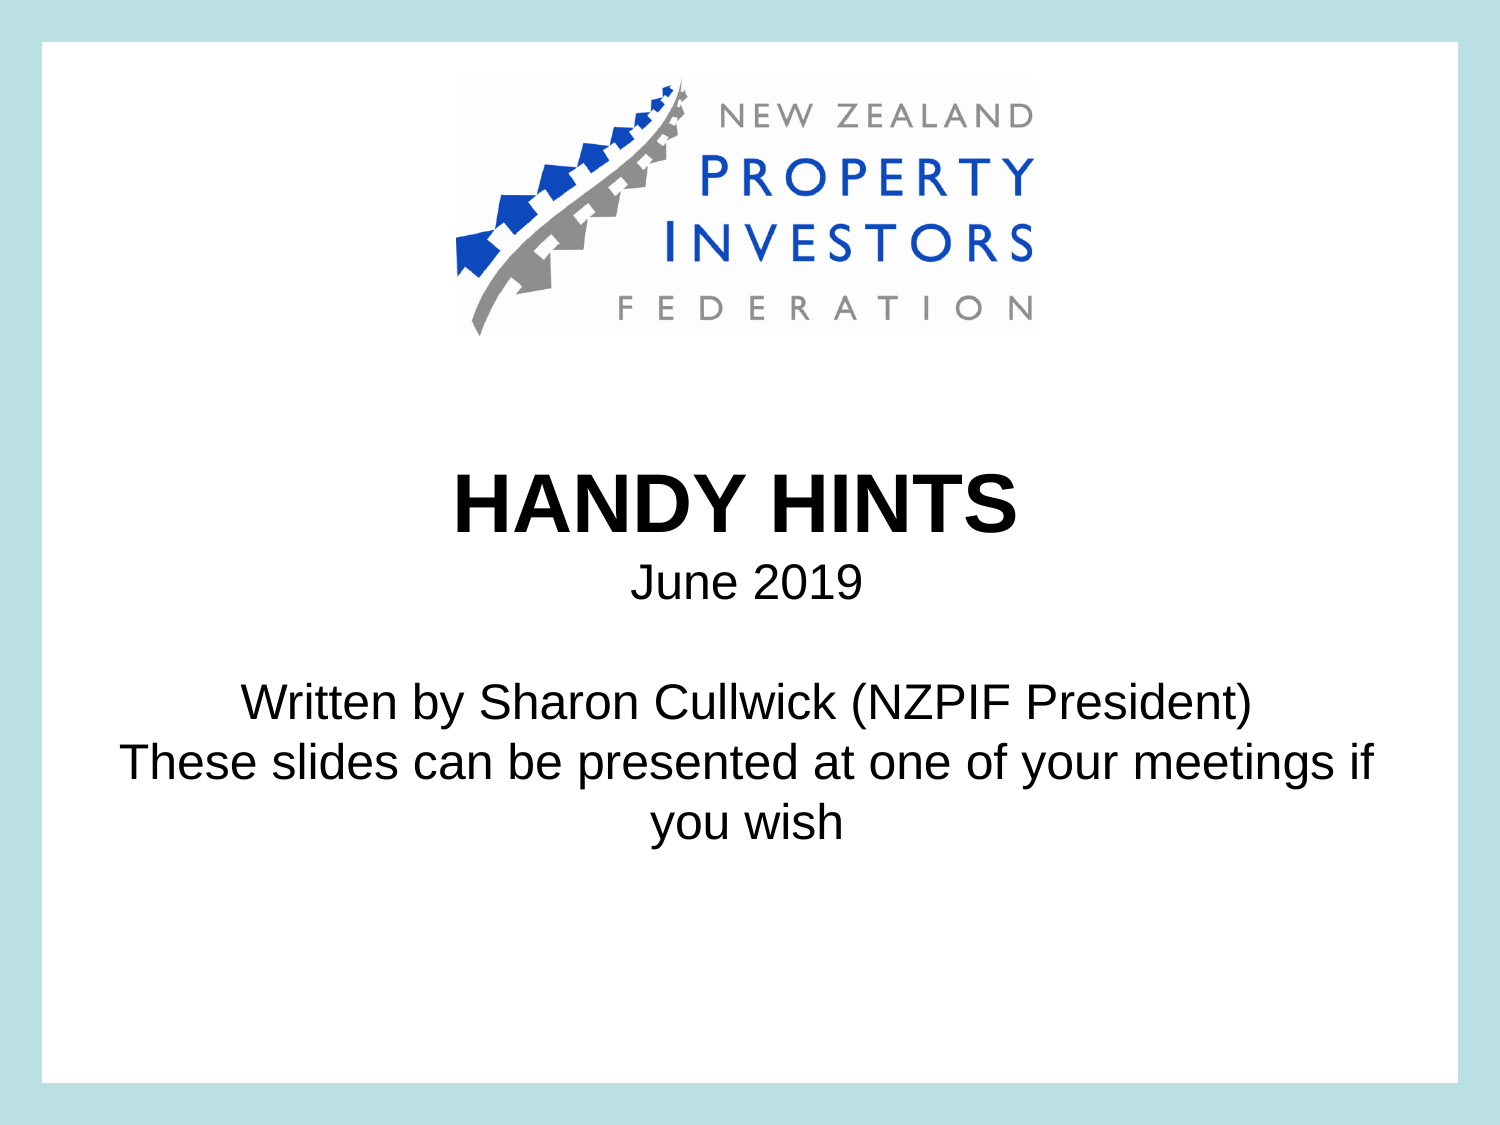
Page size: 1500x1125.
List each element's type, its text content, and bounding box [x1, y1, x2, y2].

title Napier HANDY HINTS June 2019 Written by Sharon Cullwick (NZPIF President) These slides can be presented at one of your meetings if you wish [103, 419, 1391, 799]
text_box [0, 0, 1500, 1125]
picture [455, 77, 1035, 336]
